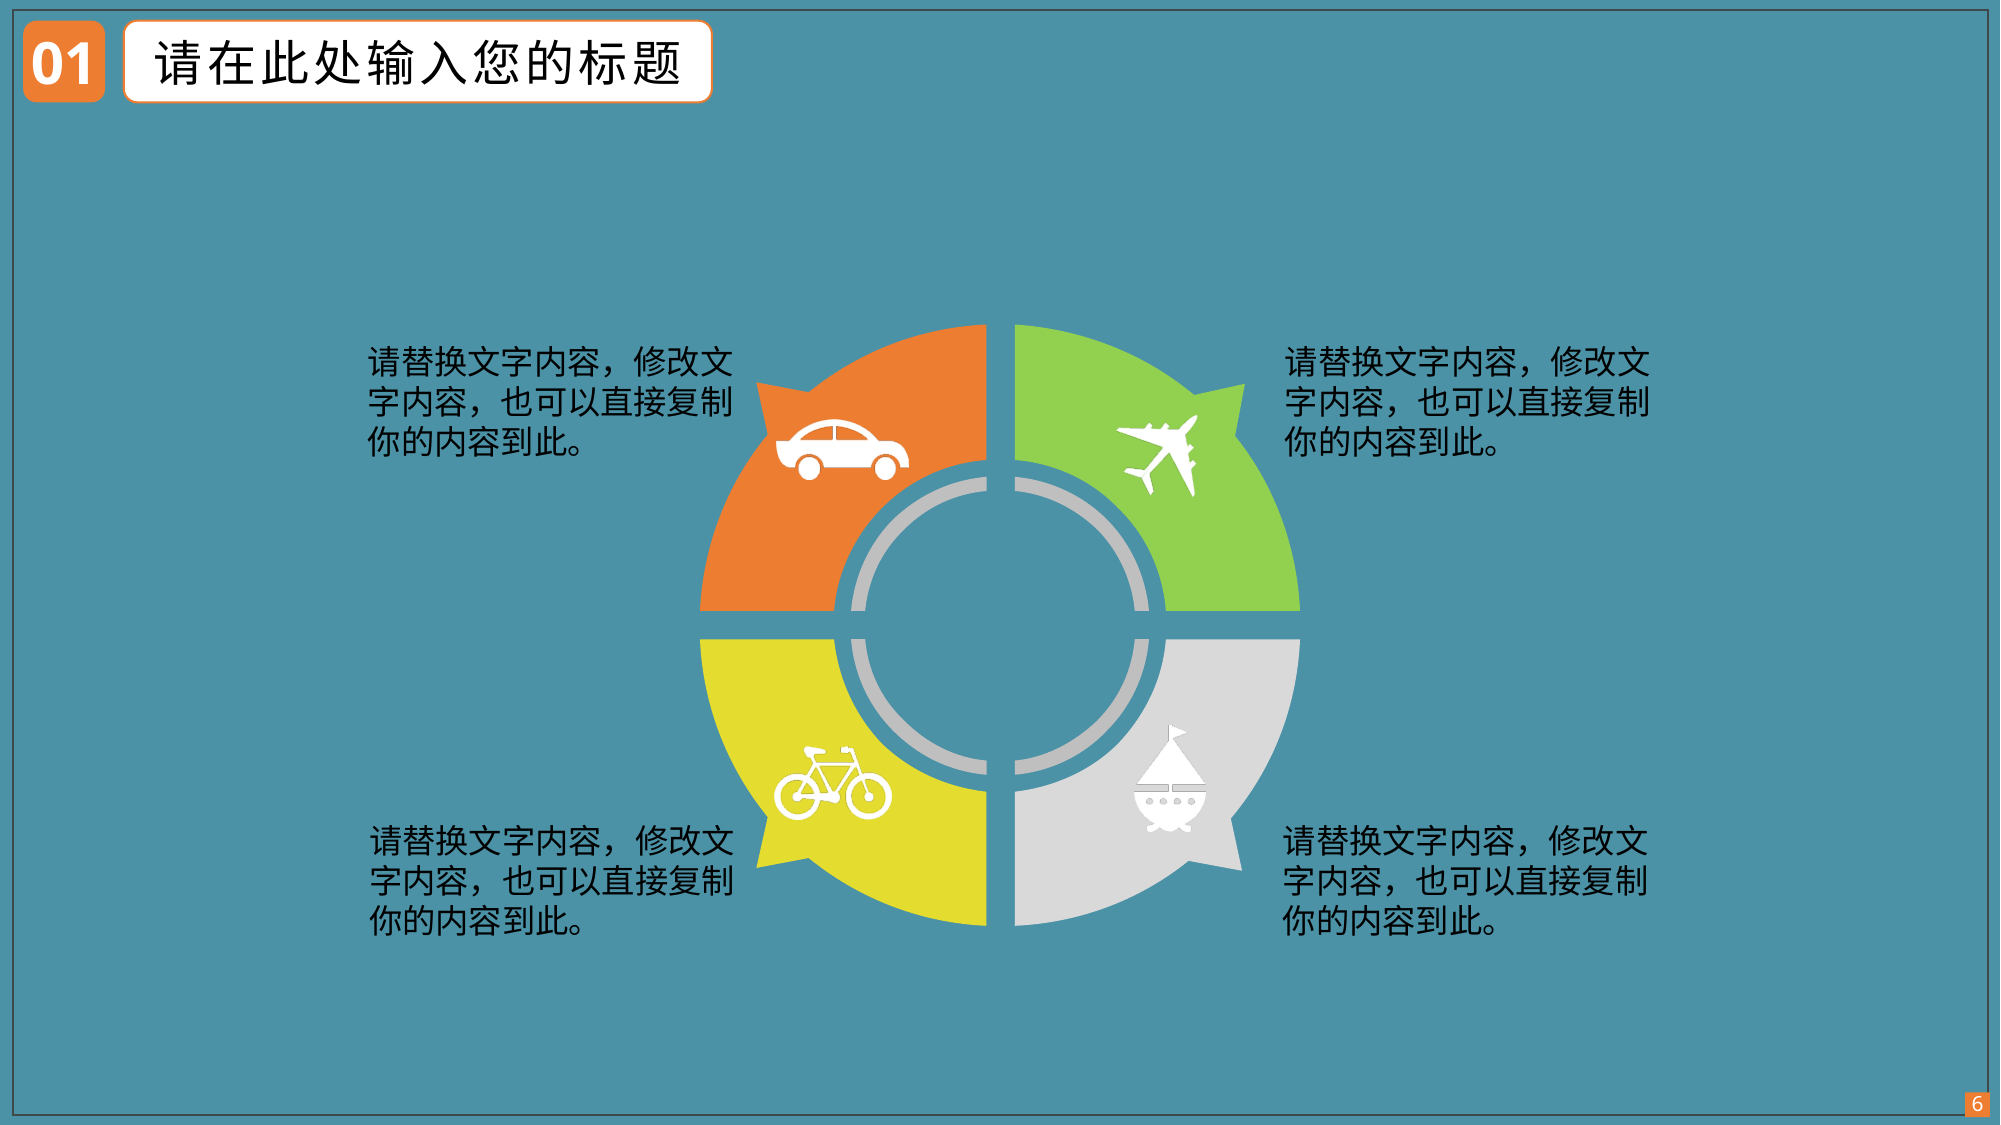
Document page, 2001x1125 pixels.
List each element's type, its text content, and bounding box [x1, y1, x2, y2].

text_box [699, 639, 987, 926]
picture [775, 419, 909, 480]
text_box 6 [1944, 1091, 2000, 1118]
text_box 请替换文字内容，修改文字内容，也可以直接复制你的内容到此。 [1270, 333, 1666, 449]
text_box 请替换文字内容，修改文字内容，也可以直接复制你的内容到此。 [354, 813, 751, 929]
text_box [699, 324, 987, 611]
text_box [12, 9, 1989, 1116]
text_box [1013, 638, 1302, 927]
picture [1116, 415, 1198, 497]
text_box [851, 639, 987, 775]
picture [1134, 725, 1206, 832]
text_box [851, 476, 987, 611]
text_box [1014, 324, 1301, 611]
text_box [1014, 639, 1149, 775]
text_box [1014, 476, 1149, 611]
text_box 请替换文字内容，修改文字内容，也可以直接复制你的内容到此。 [353, 333, 749, 449]
text_box 请替换文字内容，修改文字内容，也可以直接复制你的内容到此。 [1268, 813, 1664, 929]
picture [774, 746, 892, 820]
